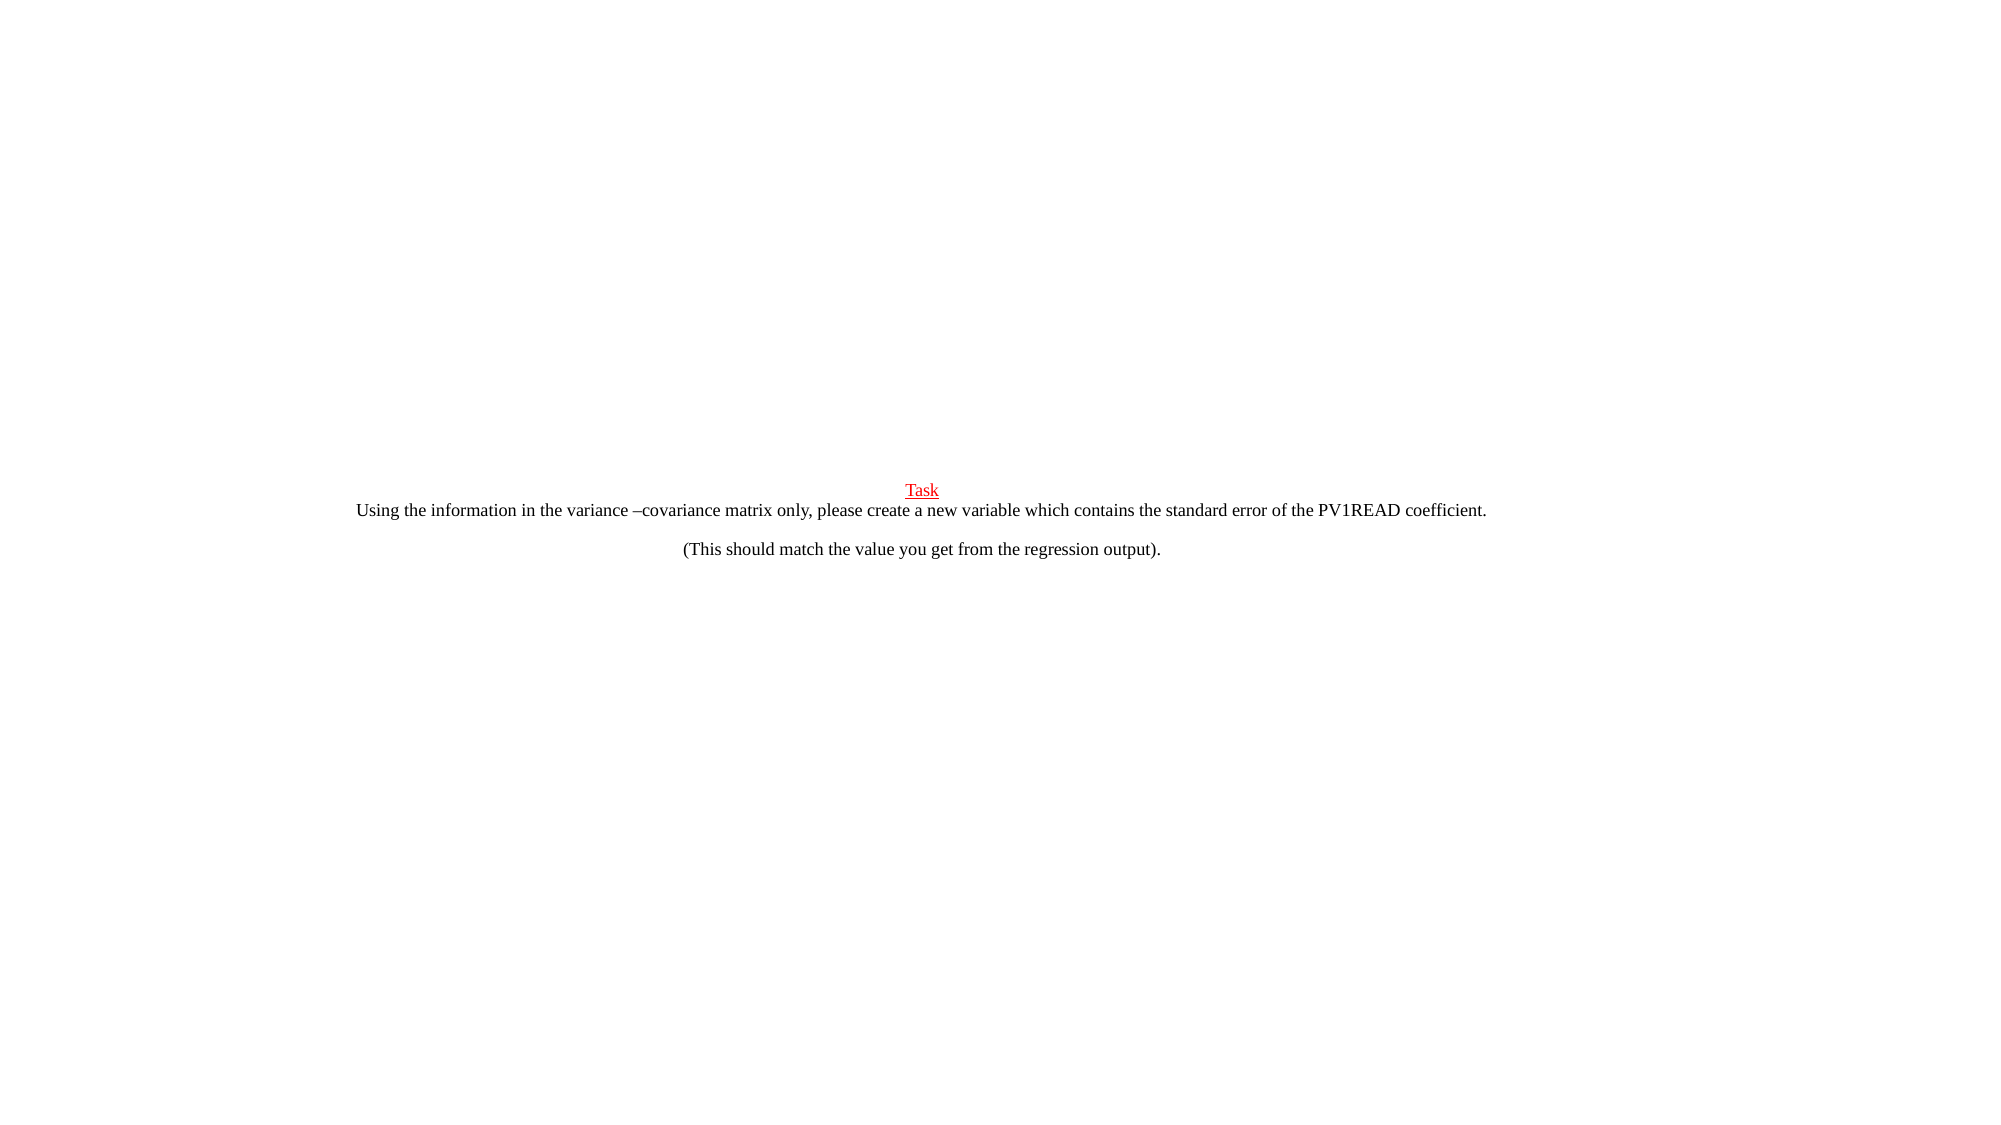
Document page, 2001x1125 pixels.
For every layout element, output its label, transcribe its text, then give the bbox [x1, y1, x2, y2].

title Task Using the information in the variance –covariance matrix only, please create a new variable which contains the standard error of the PV1READ coefficient. (This should match the value you get from the regression output). [52, 473, 1793, 568]
